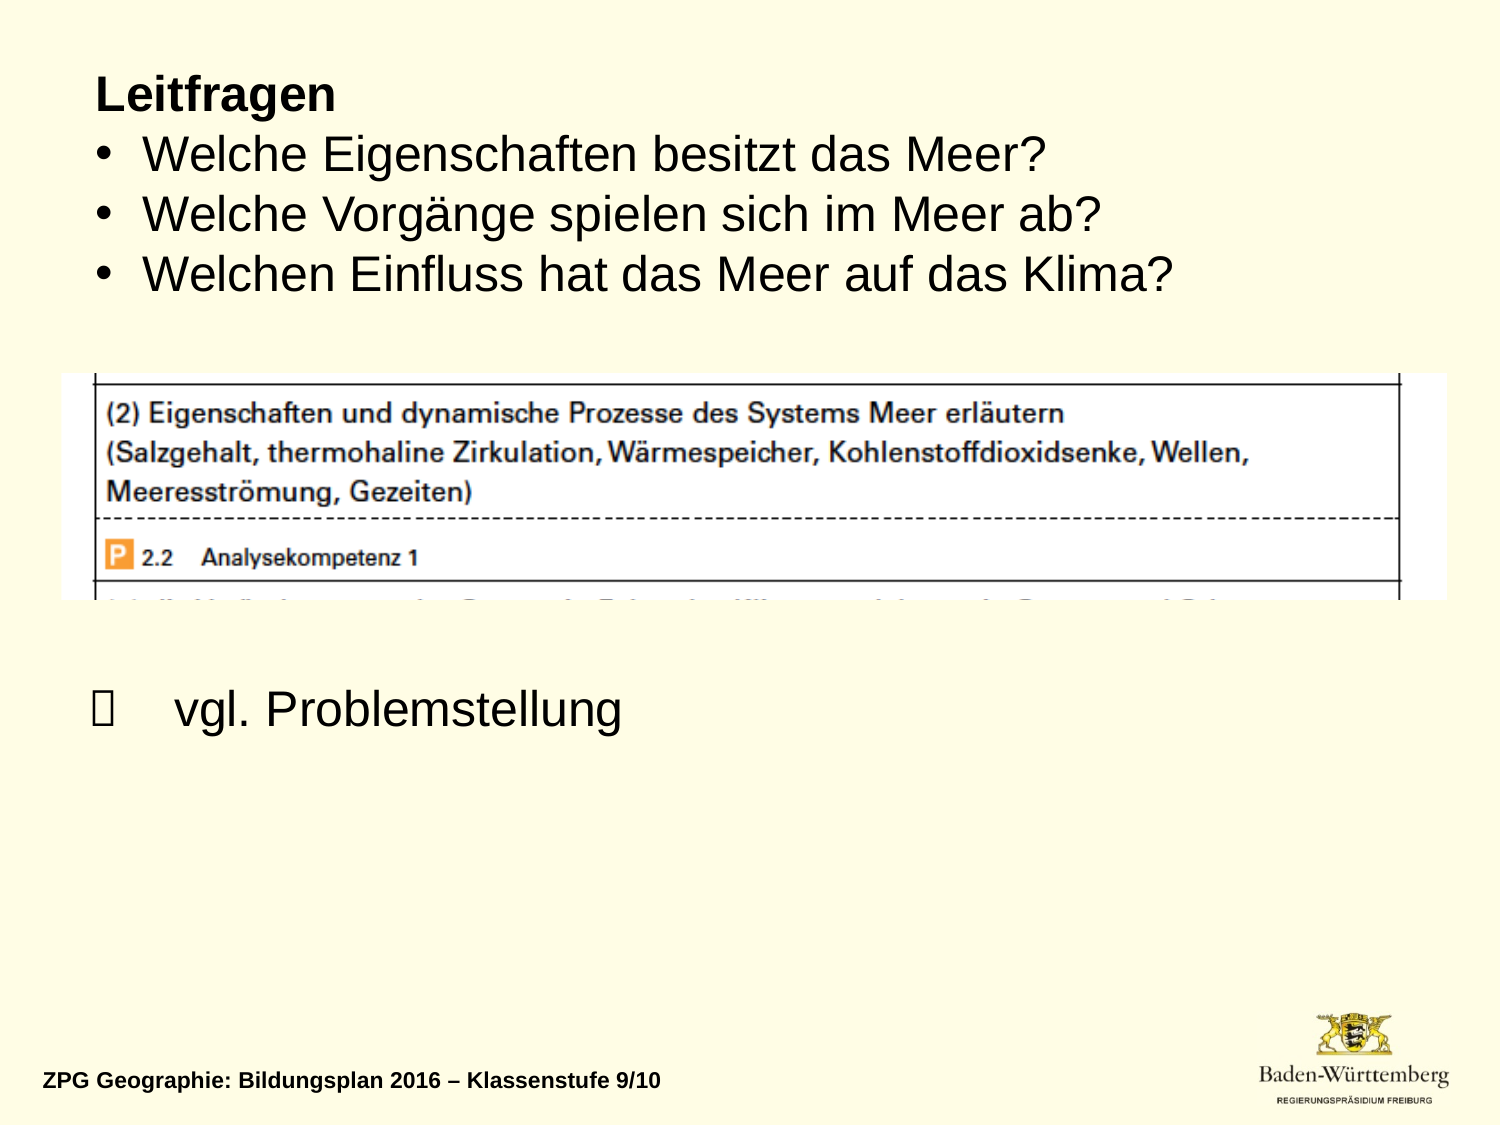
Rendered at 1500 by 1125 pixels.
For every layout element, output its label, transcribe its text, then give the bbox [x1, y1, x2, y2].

text_box Leitfragen Welche Eigenschaften besitzt das Meer? Welche Vorgänge spielen sich im Meer ab? Welchen Einfluss hat das Meer auf das Klima? [81, 54, 1191, 370]
picture [61, 373, 1448, 600]
picture [1257, 1011, 1451, 1106]
text_box  vgl. Problemstellung [73, 668, 1497, 744]
